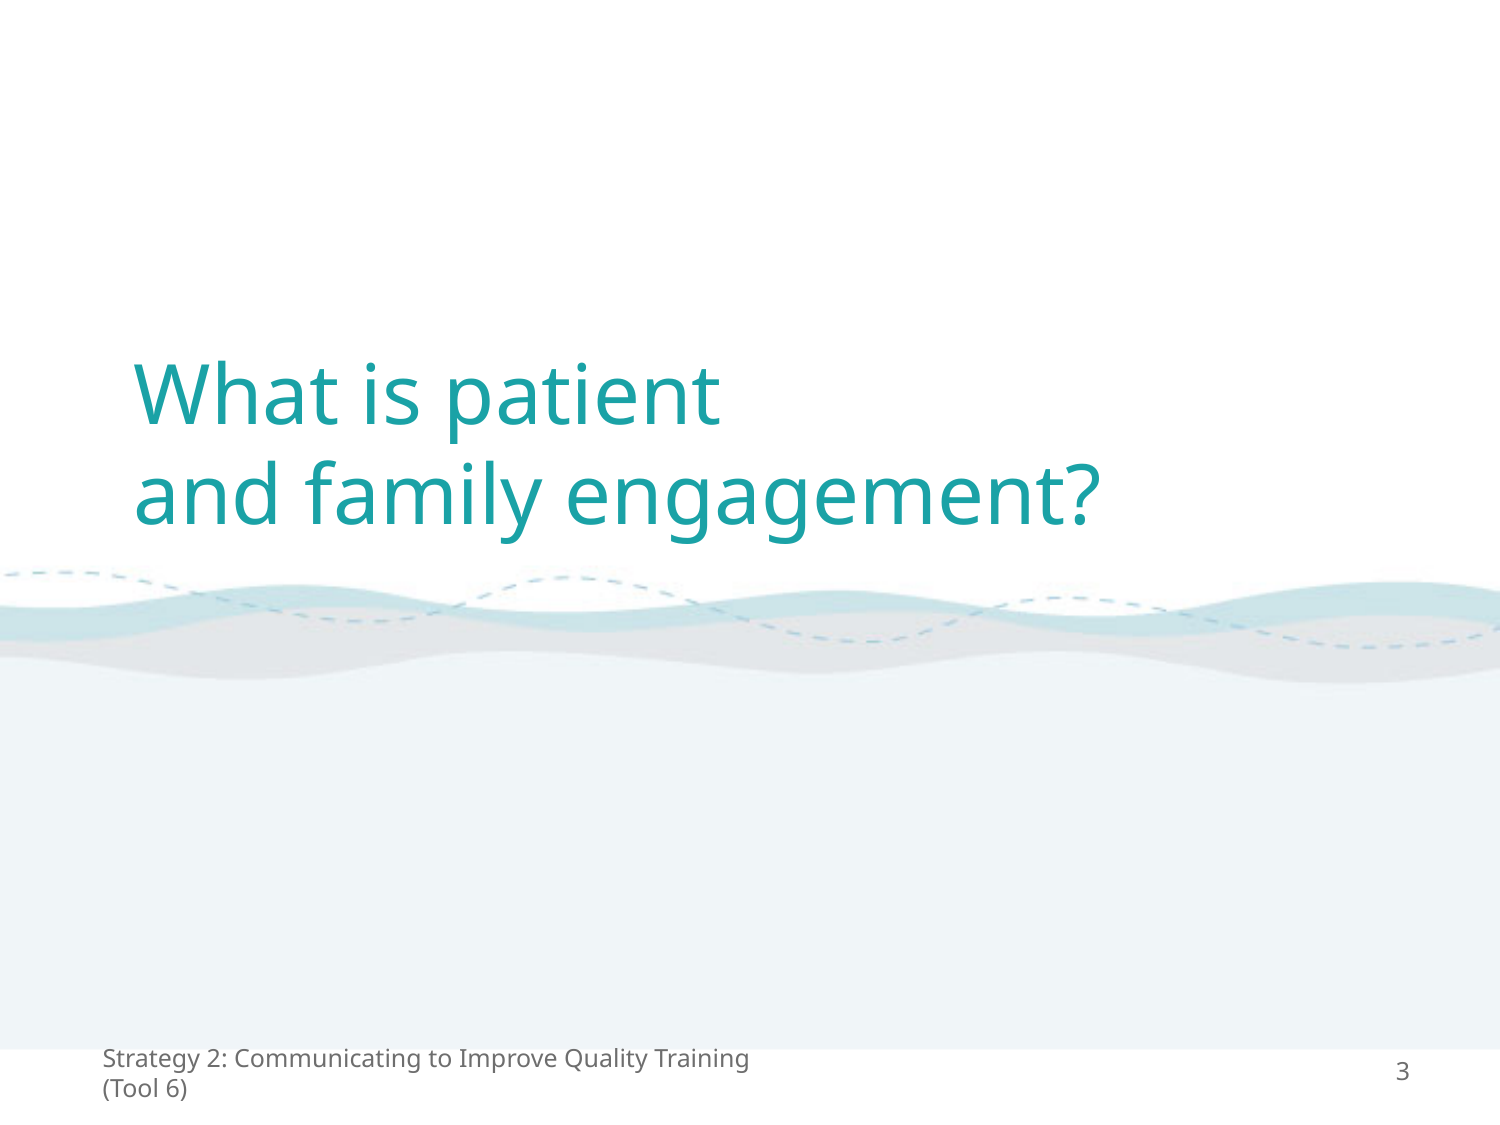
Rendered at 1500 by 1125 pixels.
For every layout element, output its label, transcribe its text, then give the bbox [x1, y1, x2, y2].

picture [0, 0, 1500, 1125]
slide_number 3 [1074, 1042, 1425, 1103]
title What is patient and family engagement? [118, 324, 1394, 549]
footer Strategy 2: Communicating to Improve Quality Training (Tool 6) [87, 1042, 825, 1103]
